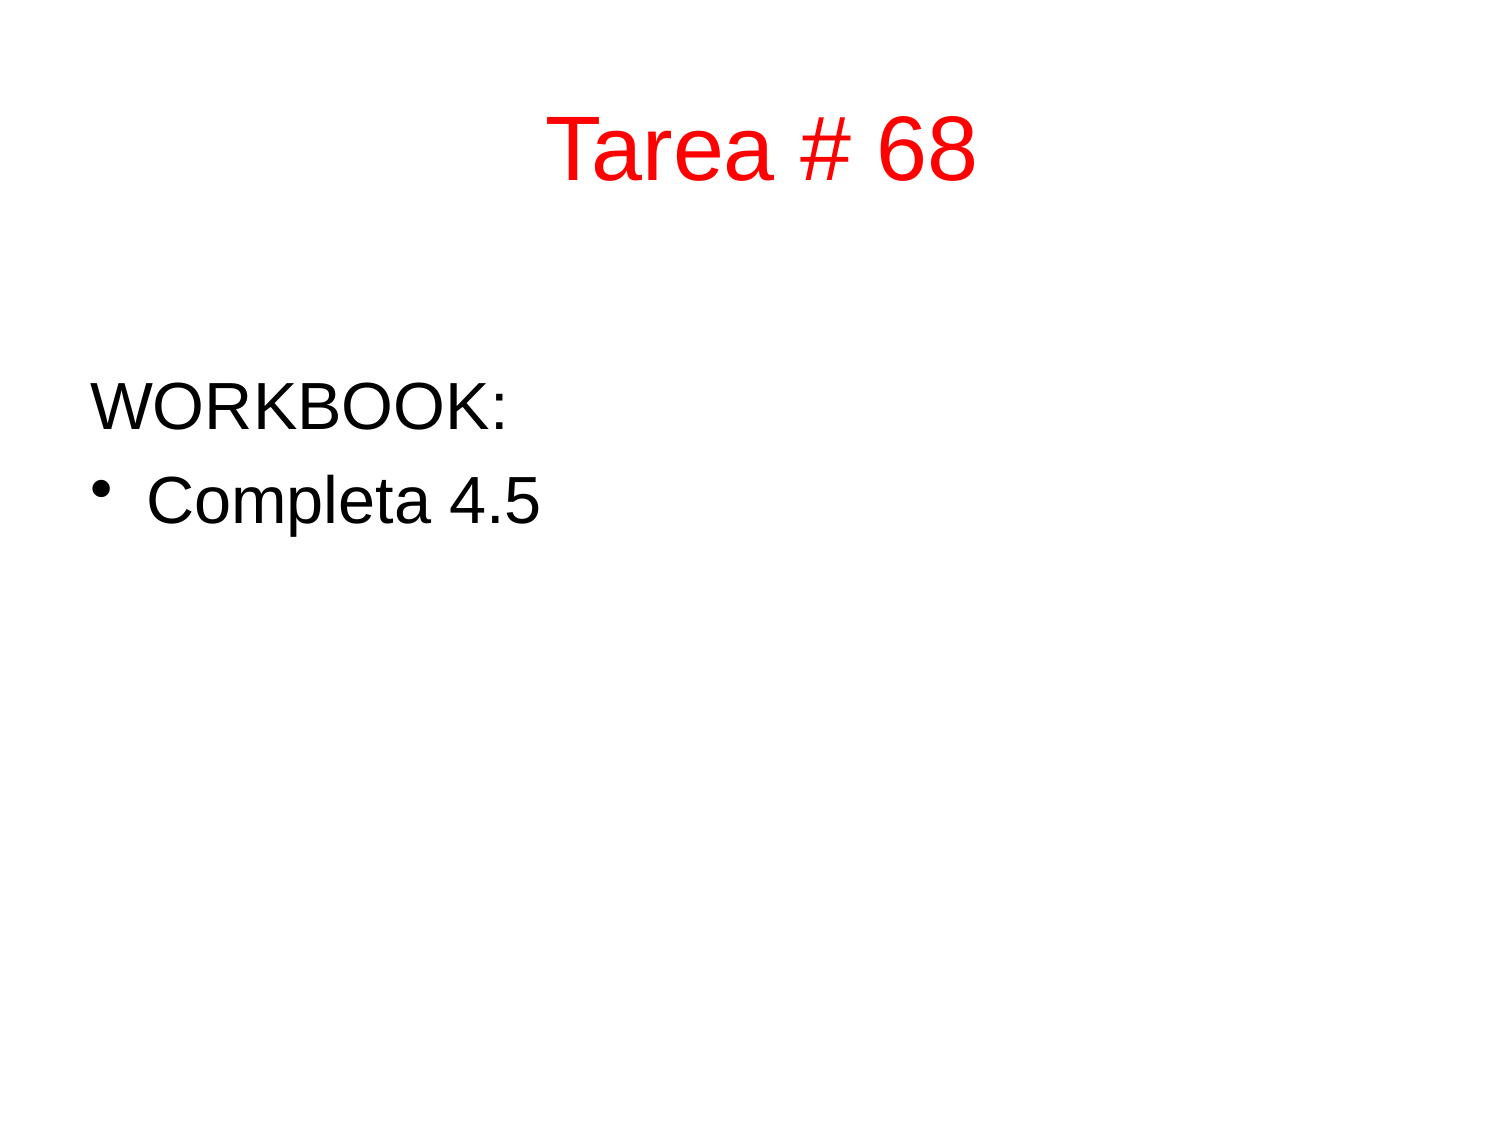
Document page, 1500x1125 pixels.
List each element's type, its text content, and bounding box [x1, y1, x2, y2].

list WORKBOOK: Completa 4.5 [75, 262, 1425, 1005]
text_box Tarea # 68 [87, 50, 1438, 238]
